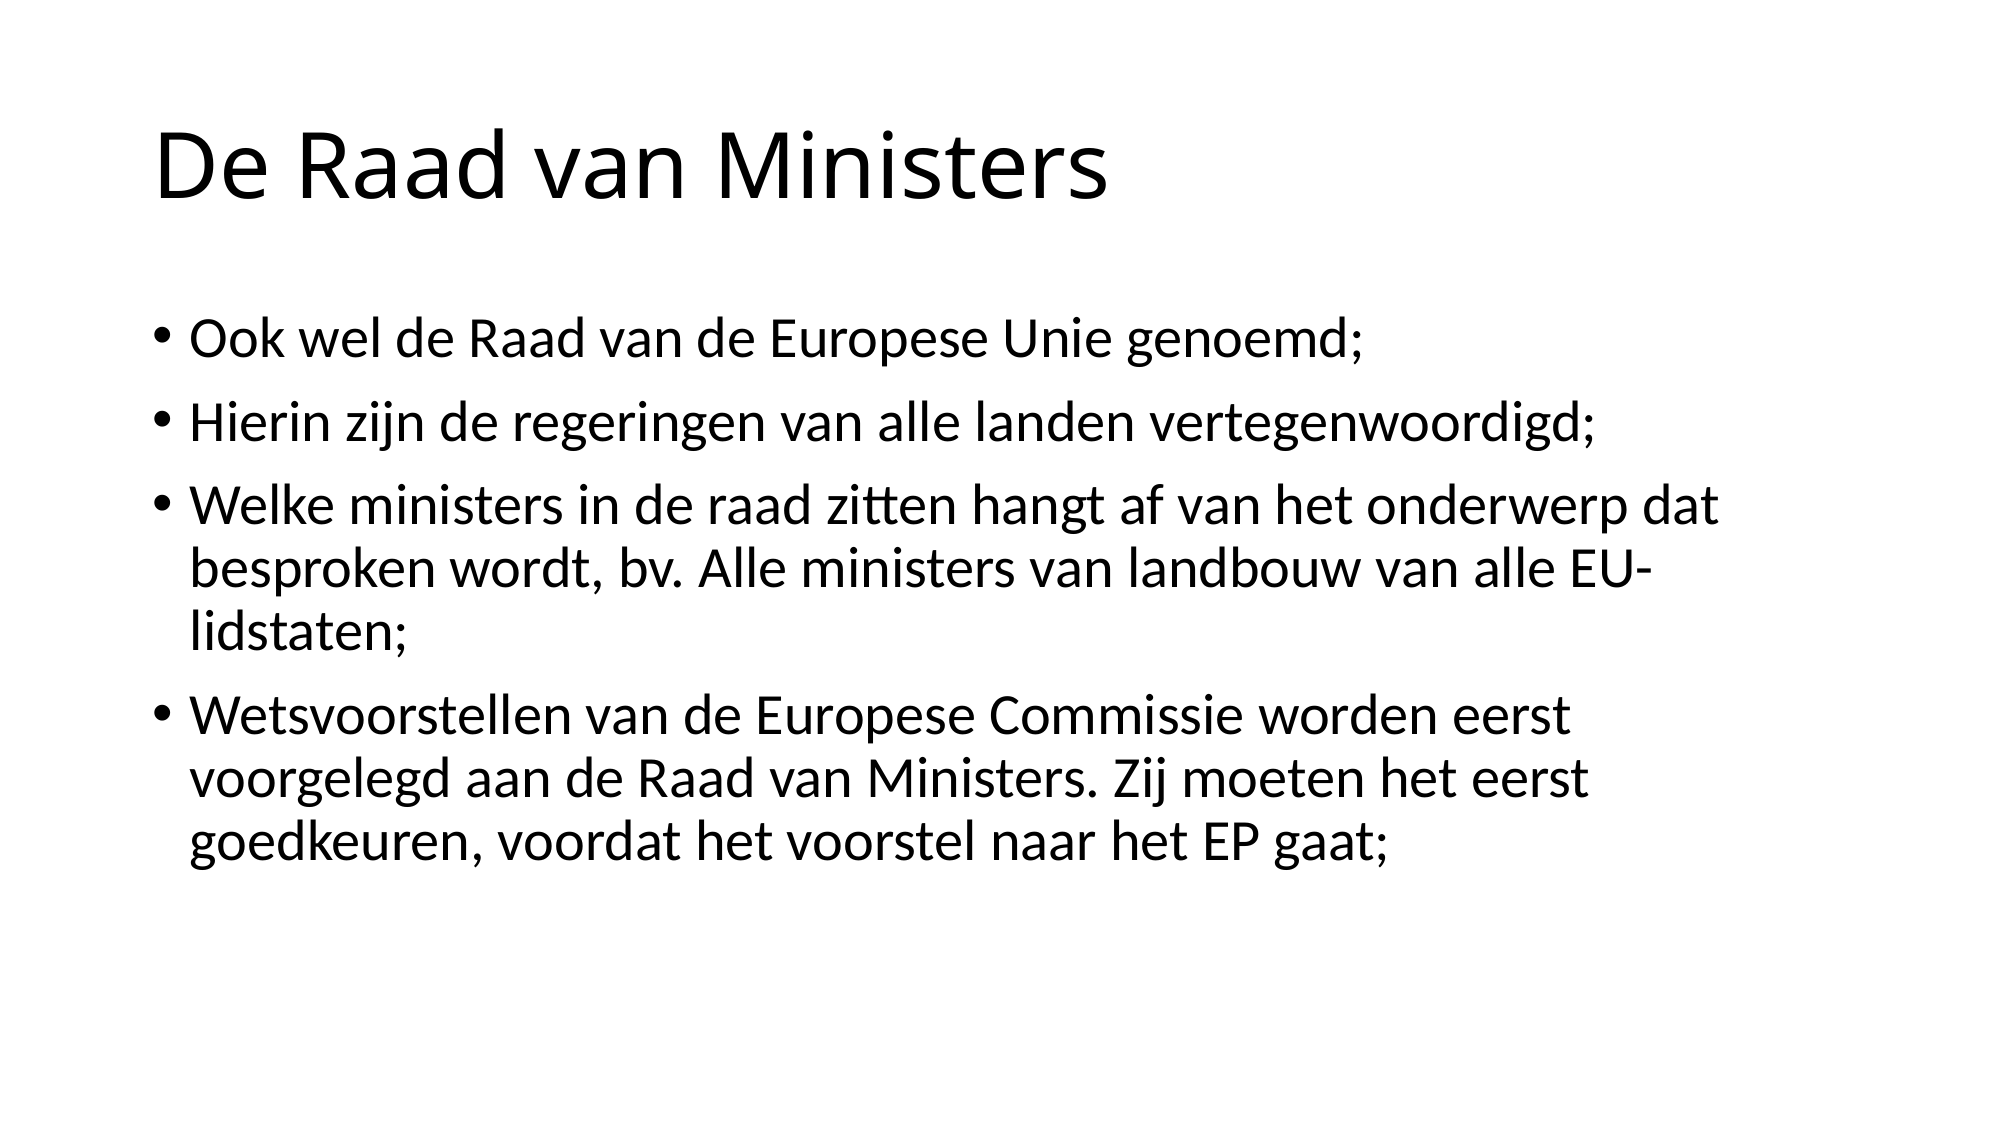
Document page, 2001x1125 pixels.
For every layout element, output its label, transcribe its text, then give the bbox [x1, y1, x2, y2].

list Ook wel de Raad van de Europese Unie genoemd; Hierin zijn de regeringen van alle landen vertegenwoordigd; Welke ministers in de raad zitten hangt af van het onderwerp dat besproken wordt, bv. Alle ministers van landbouw van alle EU- lidstaten; Wetsvoorstellen van de Europese Commissie worden eerst voorgelegd aan de Raad van Ministers. Zij moeten het eerst goedkeuren, voordat het voorstel naar het EP gaat; [137, 299, 1863, 1014]
title De Raad van Ministers [137, 59, 1863, 278]
